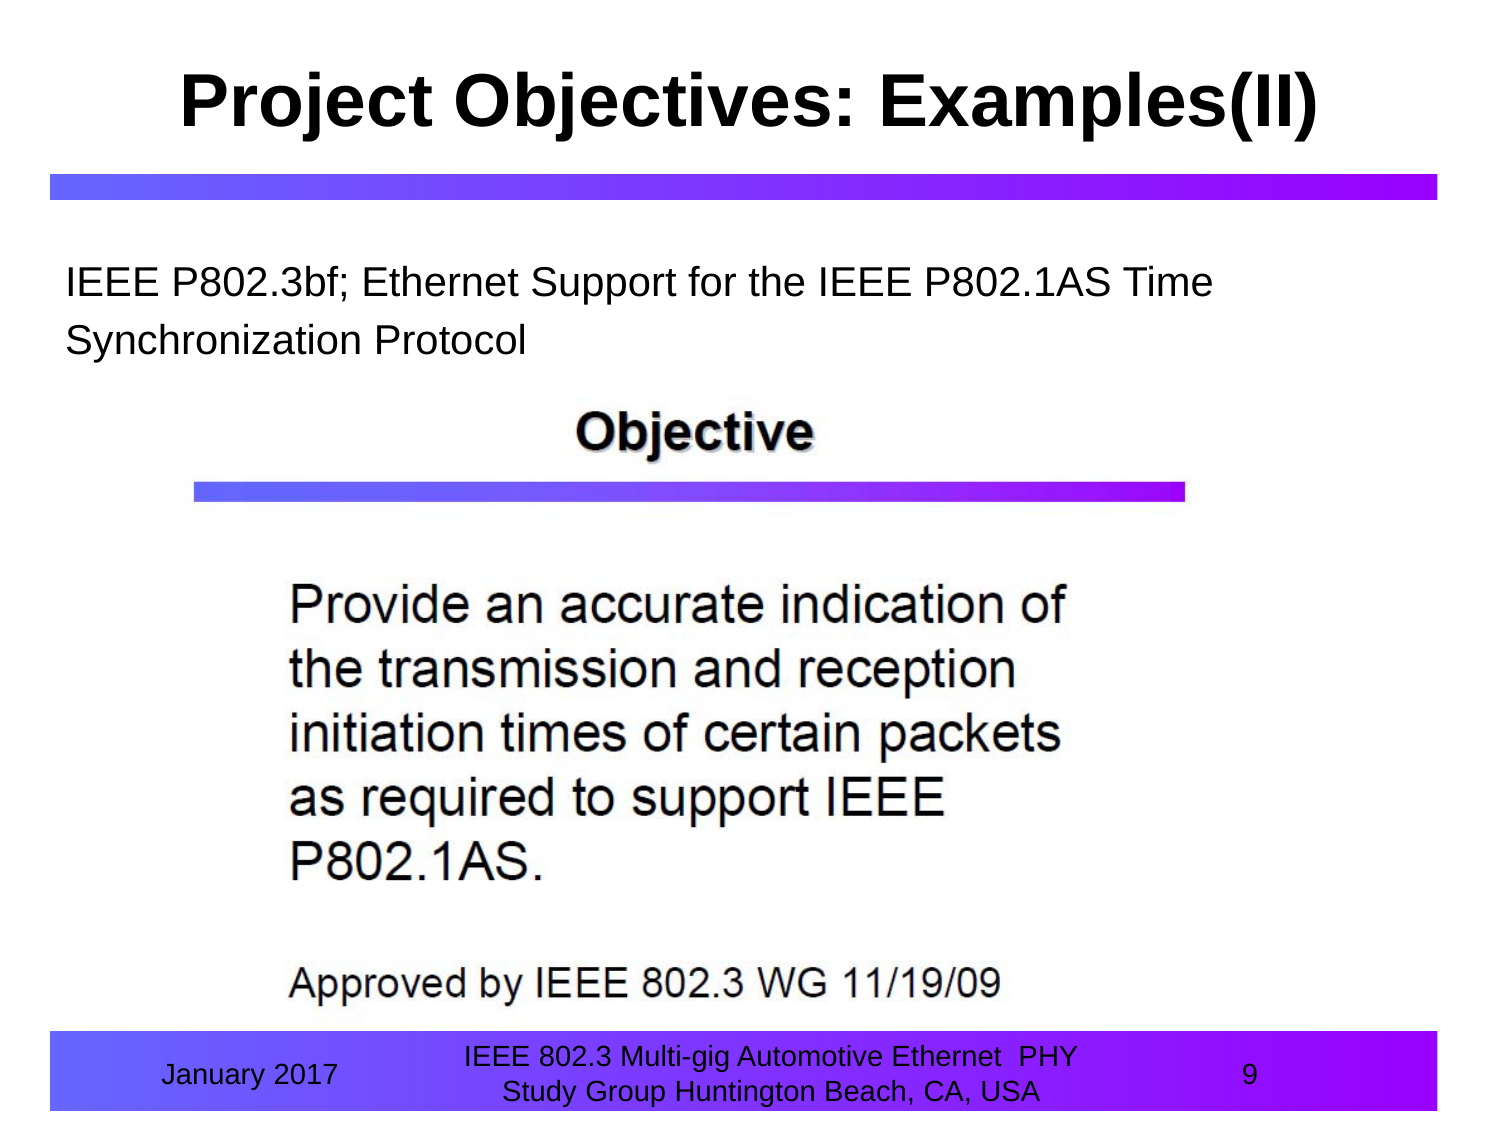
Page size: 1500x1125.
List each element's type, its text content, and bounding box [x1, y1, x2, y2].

title Project Objectives: Examples(II) [75, 25, 1425, 168]
footer IEEE 802.3 Multi-gig Automotive Ethernet PHY Study Group Huntington Beach, CA, USA [416, 1042, 768, 1103]
slide_number 9 [1074, 1042, 1425, 1103]
picture [183, 376, 1199, 1029]
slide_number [75, 1042, 416, 1103]
footer IEEE 802.3 Multi-gig Automotive Ethernet PHY Study Group Huntington Beach, CA, USA [926, 1040, 1074, 1111]
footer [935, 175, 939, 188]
list IEEE P802.3bf; Ethernet Support for the IEEE P802.1AS Time Synchronization Protocol [50, 188, 1437, 969]
